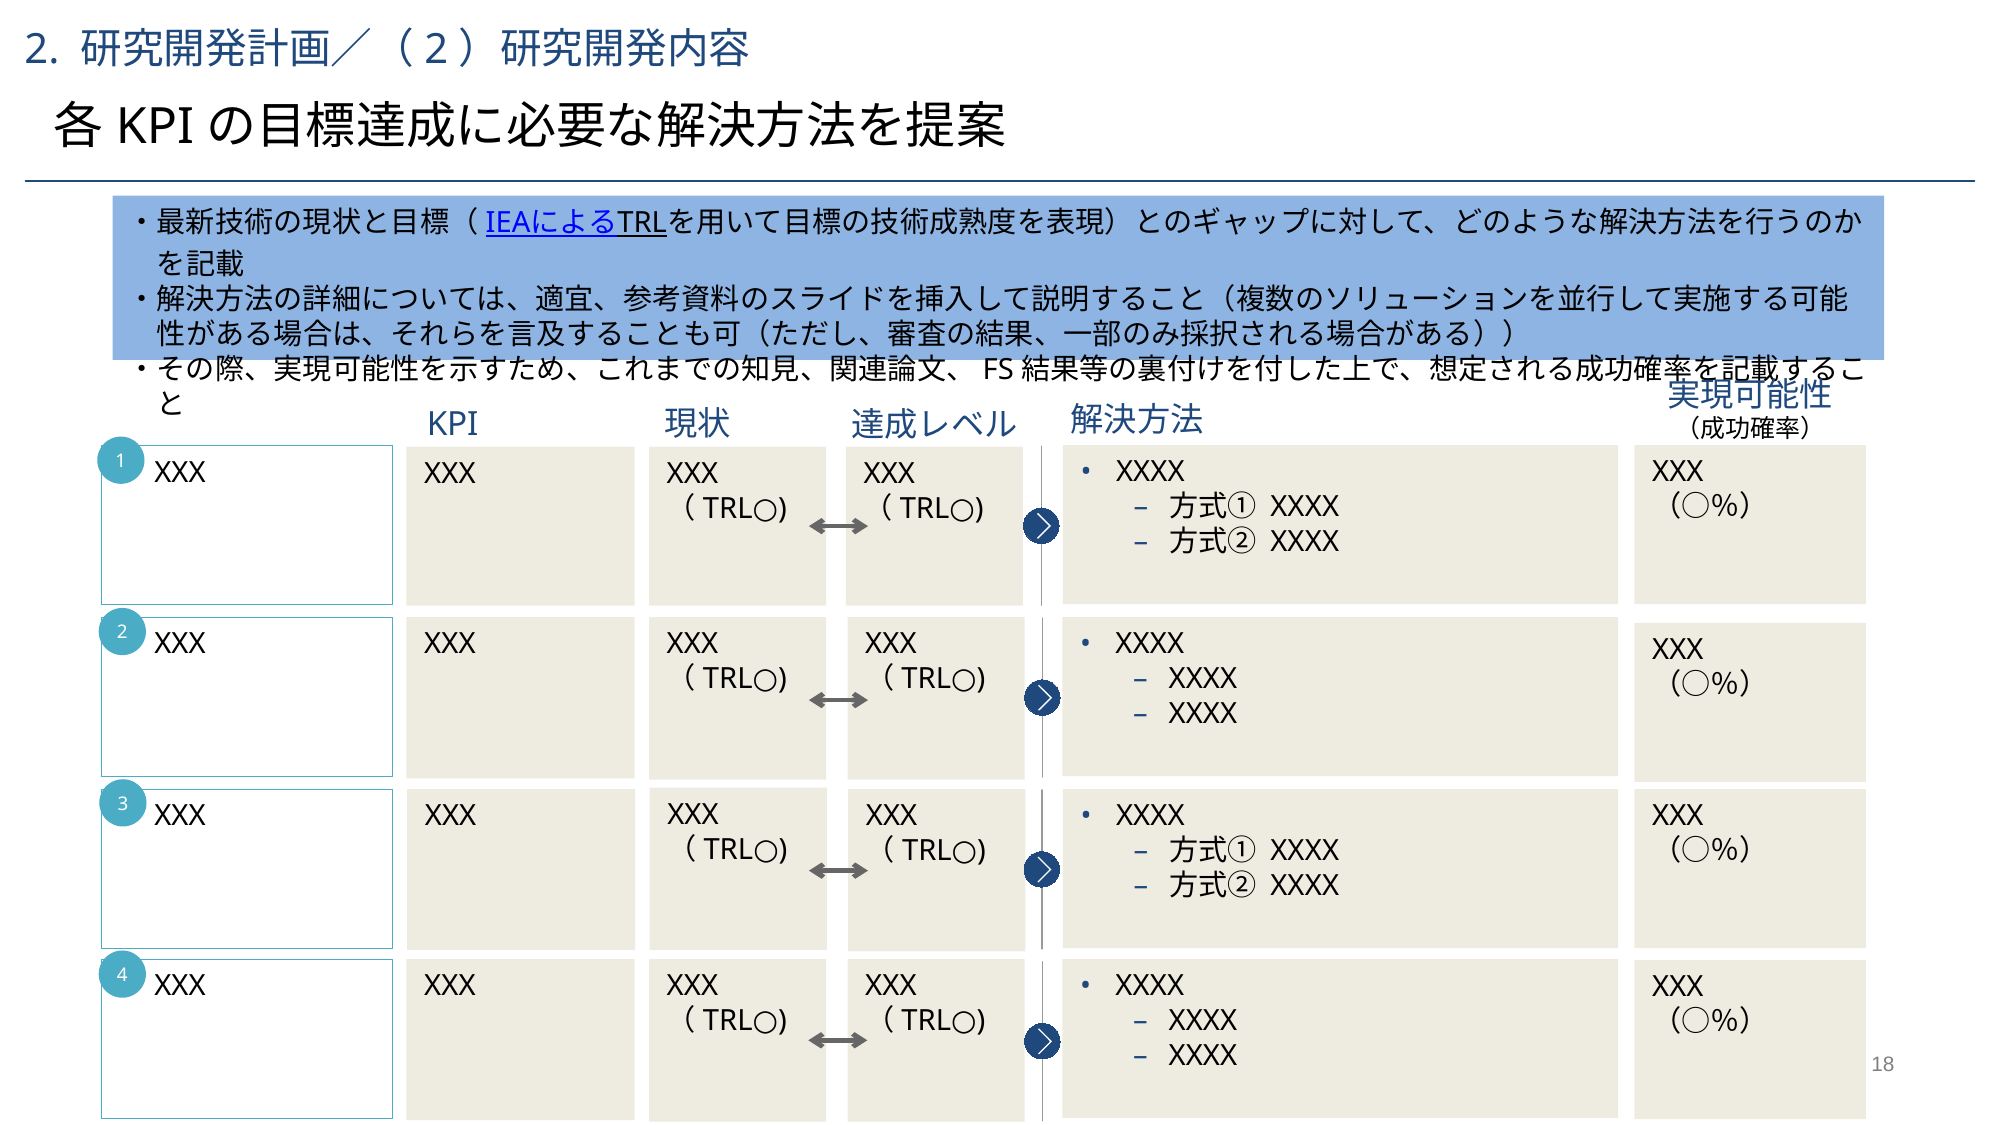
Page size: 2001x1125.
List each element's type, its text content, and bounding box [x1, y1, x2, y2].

text_box XXX （TRL○) [649, 787, 827, 951]
text_box 達成レベル [836, 395, 1033, 451]
text_box 1 [96, 435, 146, 485]
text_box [1023, 446, 1060, 606]
text_box 各KPIの目標達成に必要な解決方法を提案 [53, 100, 1899, 155]
text_box XXX [101, 445, 393, 605]
text_box XXX （TRL○) [649, 446, 827, 606]
text_box XXX [406, 617, 635, 779]
text_box 実現可能性 （成功確率） [1652, 365, 1849, 445]
text_box XXX [406, 959, 635, 1121]
text_box XXX （○％） [1634, 960, 1866, 1120]
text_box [1023, 789, 1060, 950]
text_box ・最新技術の現状と目標（IEAによるTRLを用いて目標の技術成熟度を表現）とのギャップに対して、どのような解決方法を行うのかを記載 ・解決方法の詳細については、適宜、参考資料のスライドを挿入して説明すること（複数のソリューションを並行して実施する可能性がある場合は、それらを言及することも可（ただし、審査の結果、一部のみ採択される場合がある）） ・その際、実現可能性を示すため、これまでの知見、関連論文、FS結果等の裏付けを付した上で、想定される成功確率を記載すること [112, 195, 1885, 361]
text_box 現状 [649, 394, 746, 446]
text_box XXX （TRL○) [848, 789, 1026, 952]
text_box 4 [97, 949, 147, 999]
text_box XXX [101, 959, 393, 1119]
text_box XXX （TRL○) [847, 959, 1025, 1122]
text_box XXXX 方式① XXXX 方式② XXXX [1062, 445, 1619, 605]
text_box XXXX XXXX XXXX [1062, 617, 1619, 777]
text_box 2. 研究開発計画／（2）研究開発内容 [24, 28, 1818, 74]
text_box XXX （○％） [1634, 789, 1866, 949]
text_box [1024, 961, 1061, 1121]
text_box XXXX XXXX XXXX [1062, 959, 1619, 1119]
text_box XXX [406, 446, 635, 606]
text_box 3 [98, 778, 148, 828]
text_box XXX （TRL○) [847, 617, 1025, 780]
text_box XXX （TRL○) [649, 959, 827, 1122]
text_box XXX [101, 789, 393, 949]
text_box XXX （TRL○) [649, 617, 827, 780]
text_box XXXX 方式① XXXX 方式② XXXX [1062, 789, 1619, 949]
text_box XXX （○％） [1634, 445, 1866, 605]
text_box XXX （○％） [1634, 622, 1866, 782]
text_box 解決方法 [1056, 391, 1219, 446]
text_box XXX [101, 617, 393, 777]
text_box KPI [412, 394, 494, 446]
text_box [1024, 617, 1061, 778]
text_box XXX [407, 789, 636, 951]
text_box XXX （TRL○) [845, 446, 1023, 606]
text_box 2 [97, 607, 147, 657]
